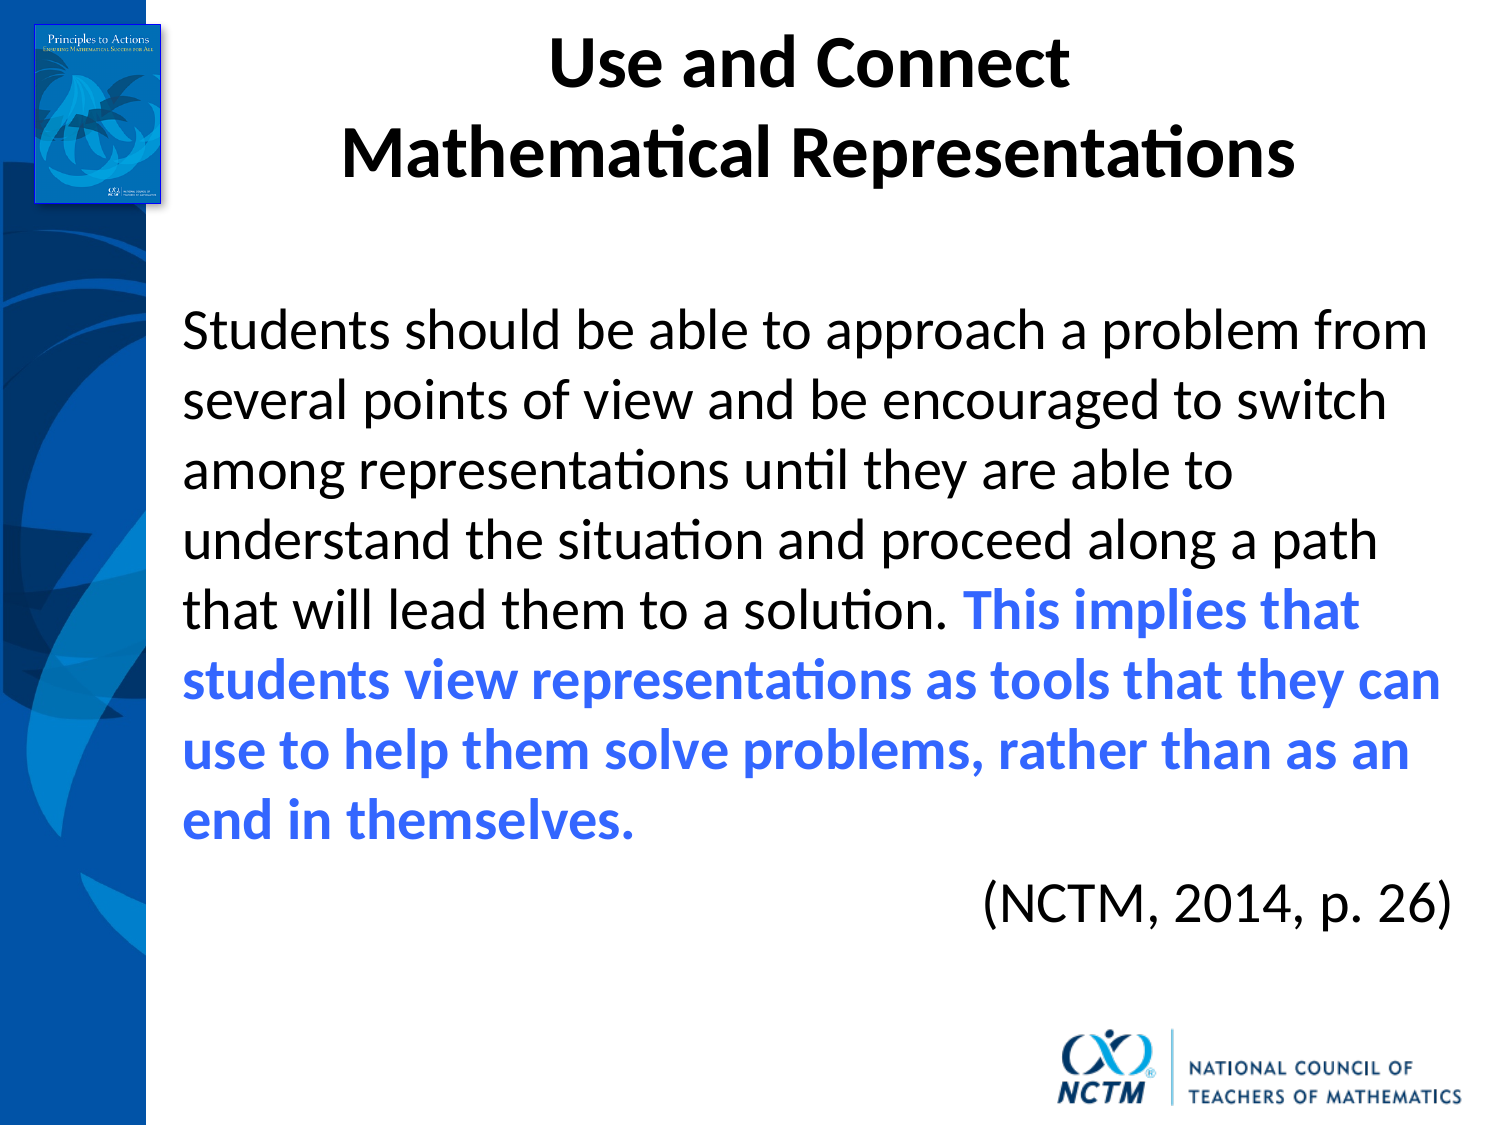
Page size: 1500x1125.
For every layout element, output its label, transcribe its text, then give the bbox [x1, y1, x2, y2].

title Use and Connect Mathematical Representations [167, 0, 1470, 206]
picture [0, 0, 146, 1125]
list Students should be able to approach a problem from several points of view and be encouraged to switch among representations until they are able to understand the situation and proceed along a path that will lead them to a solution. This implies that students view representations as tools that they can use to help them solve problems, rather than as an end in themselves. (NCTM, 2014, p. 26) [167, 229, 1470, 996]
picture [35, 25, 160, 203]
